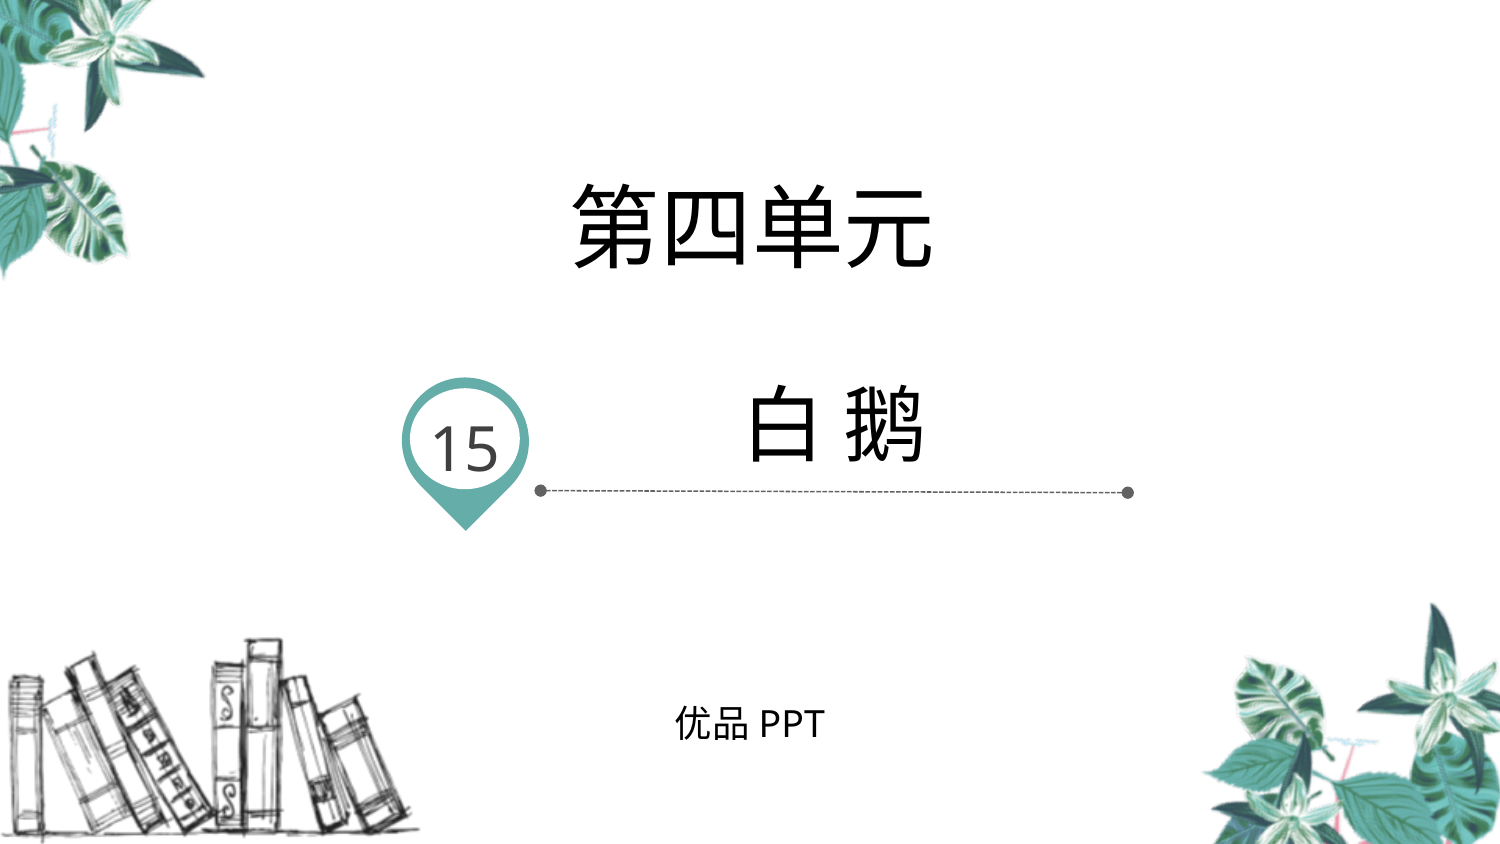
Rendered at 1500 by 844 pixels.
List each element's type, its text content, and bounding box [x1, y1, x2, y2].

text_box 优品PPT [0, 687, 1500, 752]
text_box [401, 376, 529, 505]
picture [0, 752, 438, 844]
text_box 白 鹅 [524, 367, 1145, 477]
text_box 第四单元 [553, 162, 951, 288]
picture [1106, 752, 1500, 844]
picture [1192, 509, 1500, 687]
picture [0, 0, 298, 381]
picture [0, 619, 438, 687]
